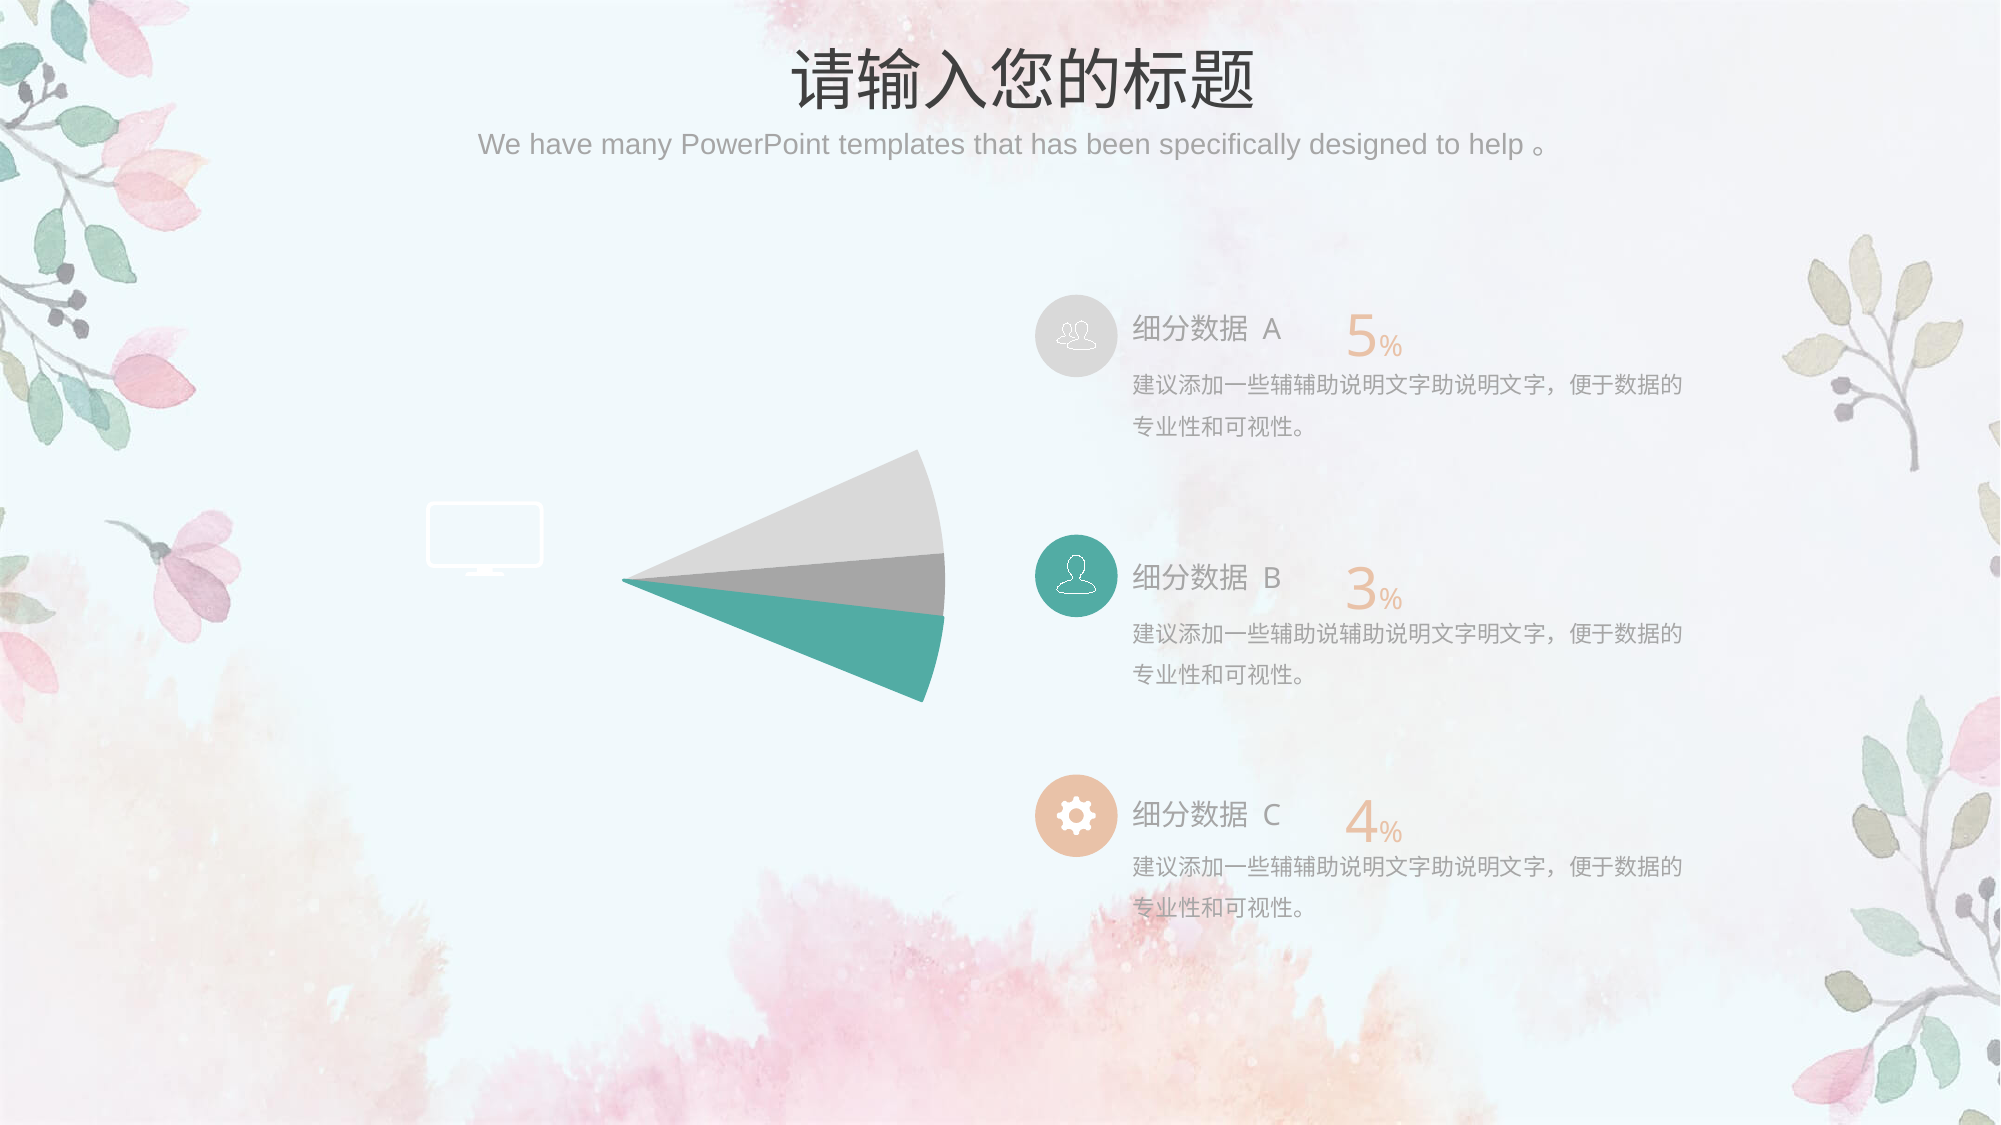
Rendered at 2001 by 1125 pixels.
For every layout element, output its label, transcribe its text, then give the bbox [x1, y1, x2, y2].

text_box 4% [1330, 742, 1467, 831]
text_box 细分数据 B [1117, 534, 1330, 598]
text_box 建议添加一些辅助说辅助说明文字明文字，便于数据的专业性和可视性。 [1117, 598, 1714, 696]
text_box 建议添加一些辅辅助说明文字助说明文字，便于数据的专业性和可视性。 [1117, 831, 1714, 929]
text_box We have many PowerPoint templates that has been specifically designed to help。 [463, 118, 1583, 168]
text_box 请输入您的标题 [774, 30, 1272, 118]
text_box 细分数据 C [1117, 771, 1330, 831]
chart [125, 229, 1117, 931]
text_box 5% [1330, 255, 1467, 349]
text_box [1056, 320, 1096, 350]
text_box 3% [1330, 509, 1467, 598]
picture [0, 0, 2001, 1125]
text_box 细分数据 A [1117, 286, 1330, 349]
text_box 建议添加一些辅辅助说明文字助说明文字，便于数据的专业性和可视性。 [1117, 349, 1714, 447]
